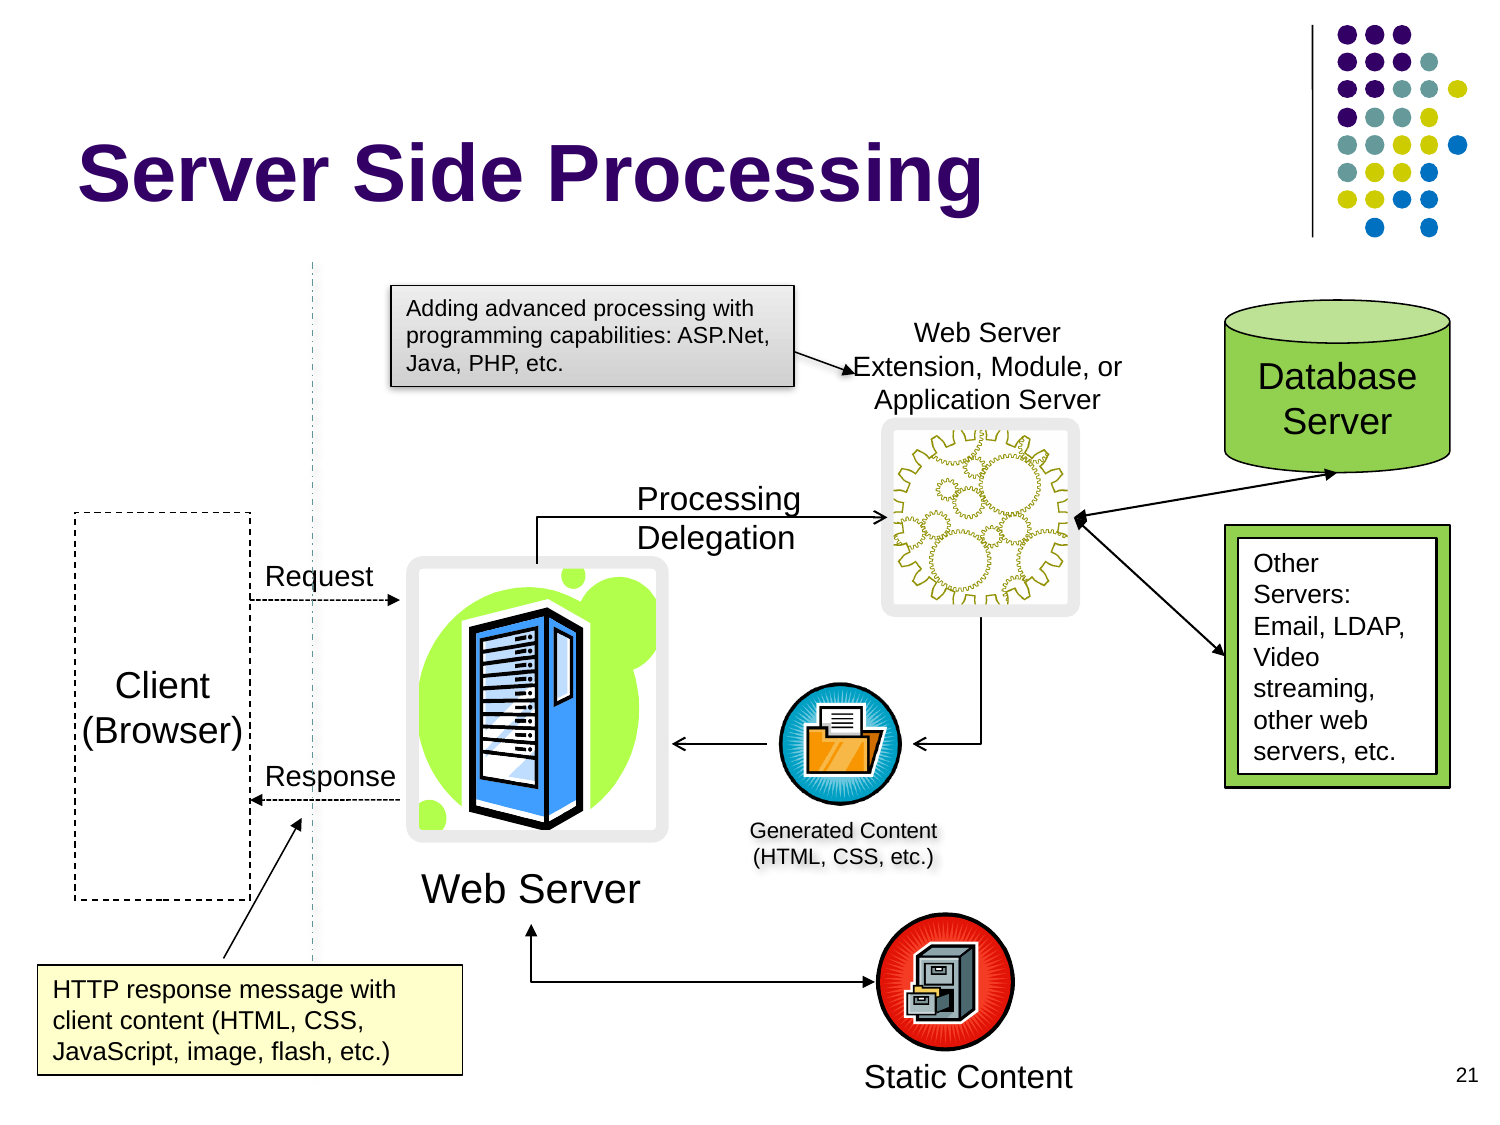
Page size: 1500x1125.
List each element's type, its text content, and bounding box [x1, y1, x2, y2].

picture [874, 911, 1017, 1053]
text_box Response [318, 749, 406, 800]
text_box HTTP response message with client content (HTML, CSS, JavaScript, image, flash, etc.) [223, 817, 302, 959]
text_box Request [249, 549, 308, 600]
text_box Processing Delegation [740, 469, 822, 564]
picture [887, 423, 1073, 611]
text_box [383, 600, 400, 607]
text_box Processing Delegation [621, 469, 684, 564]
text_box Other Servers: Email, LDAP, Video streaming, other web servers, etc. [1224, 525, 1450, 788]
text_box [1073, 386, 1226, 518]
picture [767, 674, 913, 814]
text_box Adding advanced processing with programming capabilities: ASP.Net, Java, PHP, etc. [390, 285, 856, 387]
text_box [689, 364, 736, 716]
text_box Client (Browser) [75, 512, 250, 900]
text_box [249, 793, 267, 807]
text_box Request [318, 549, 425, 600]
slide_number 21 [1237, 1053, 1494, 1117]
text_box Web Server Extension, Module, or Application Server [837, 304, 1138, 423]
text_box HTTP response message with client content (HTML, CSS, JavaScript, image, flash, etc.) [316, 964, 463, 1075]
title Server Side Processing [62, 62, 1313, 226]
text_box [530, 923, 876, 983]
text_box Static Content [849, 1037, 1088, 1113]
picture [412, 562, 663, 837]
text_box Generated Content (HTML, CSS, etc.) [724, 800, 963, 886]
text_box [879, 643, 1014, 712]
text_box Web Server [412, 848, 650, 924]
text_box Database Server [1224, 299, 1450, 473]
text_box HTTP response message with client content (HTML, CSS, JavaScript, image, flash, etc.) [37, 964, 308, 1075]
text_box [1073, 525, 1226, 657]
text_box Response [249, 749, 308, 800]
